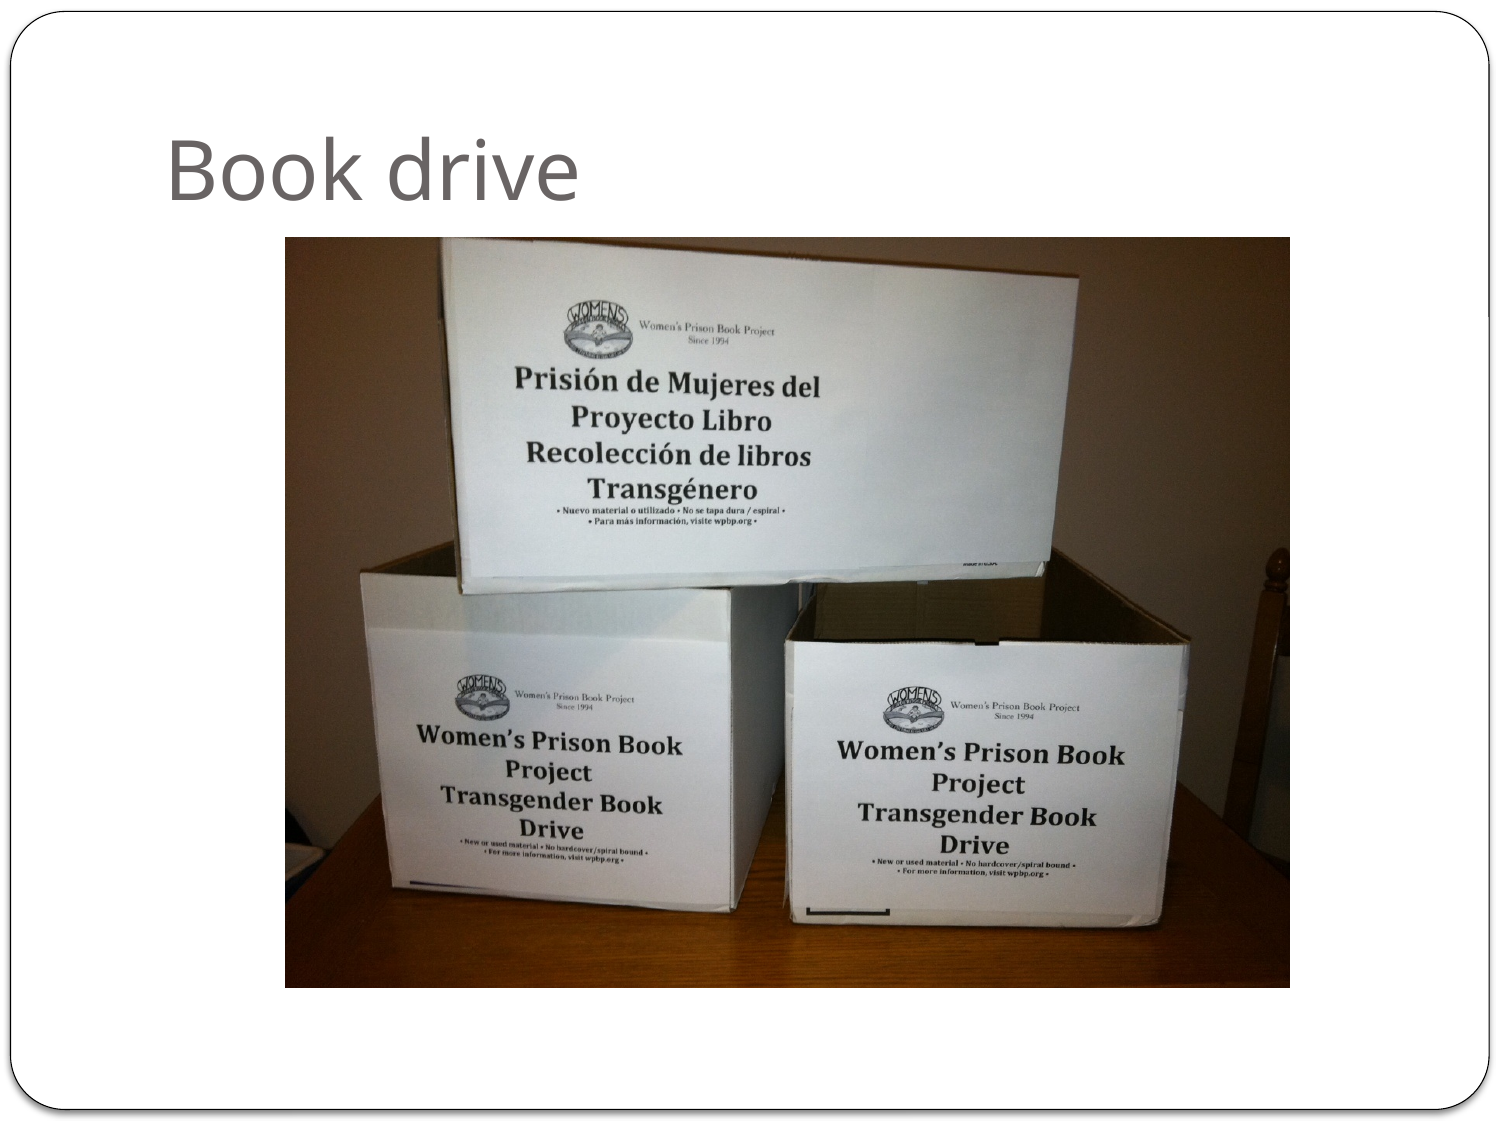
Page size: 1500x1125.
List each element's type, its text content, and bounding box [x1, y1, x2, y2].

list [149, 237, 1426, 988]
title Book drive [150, 45, 1425, 233]
